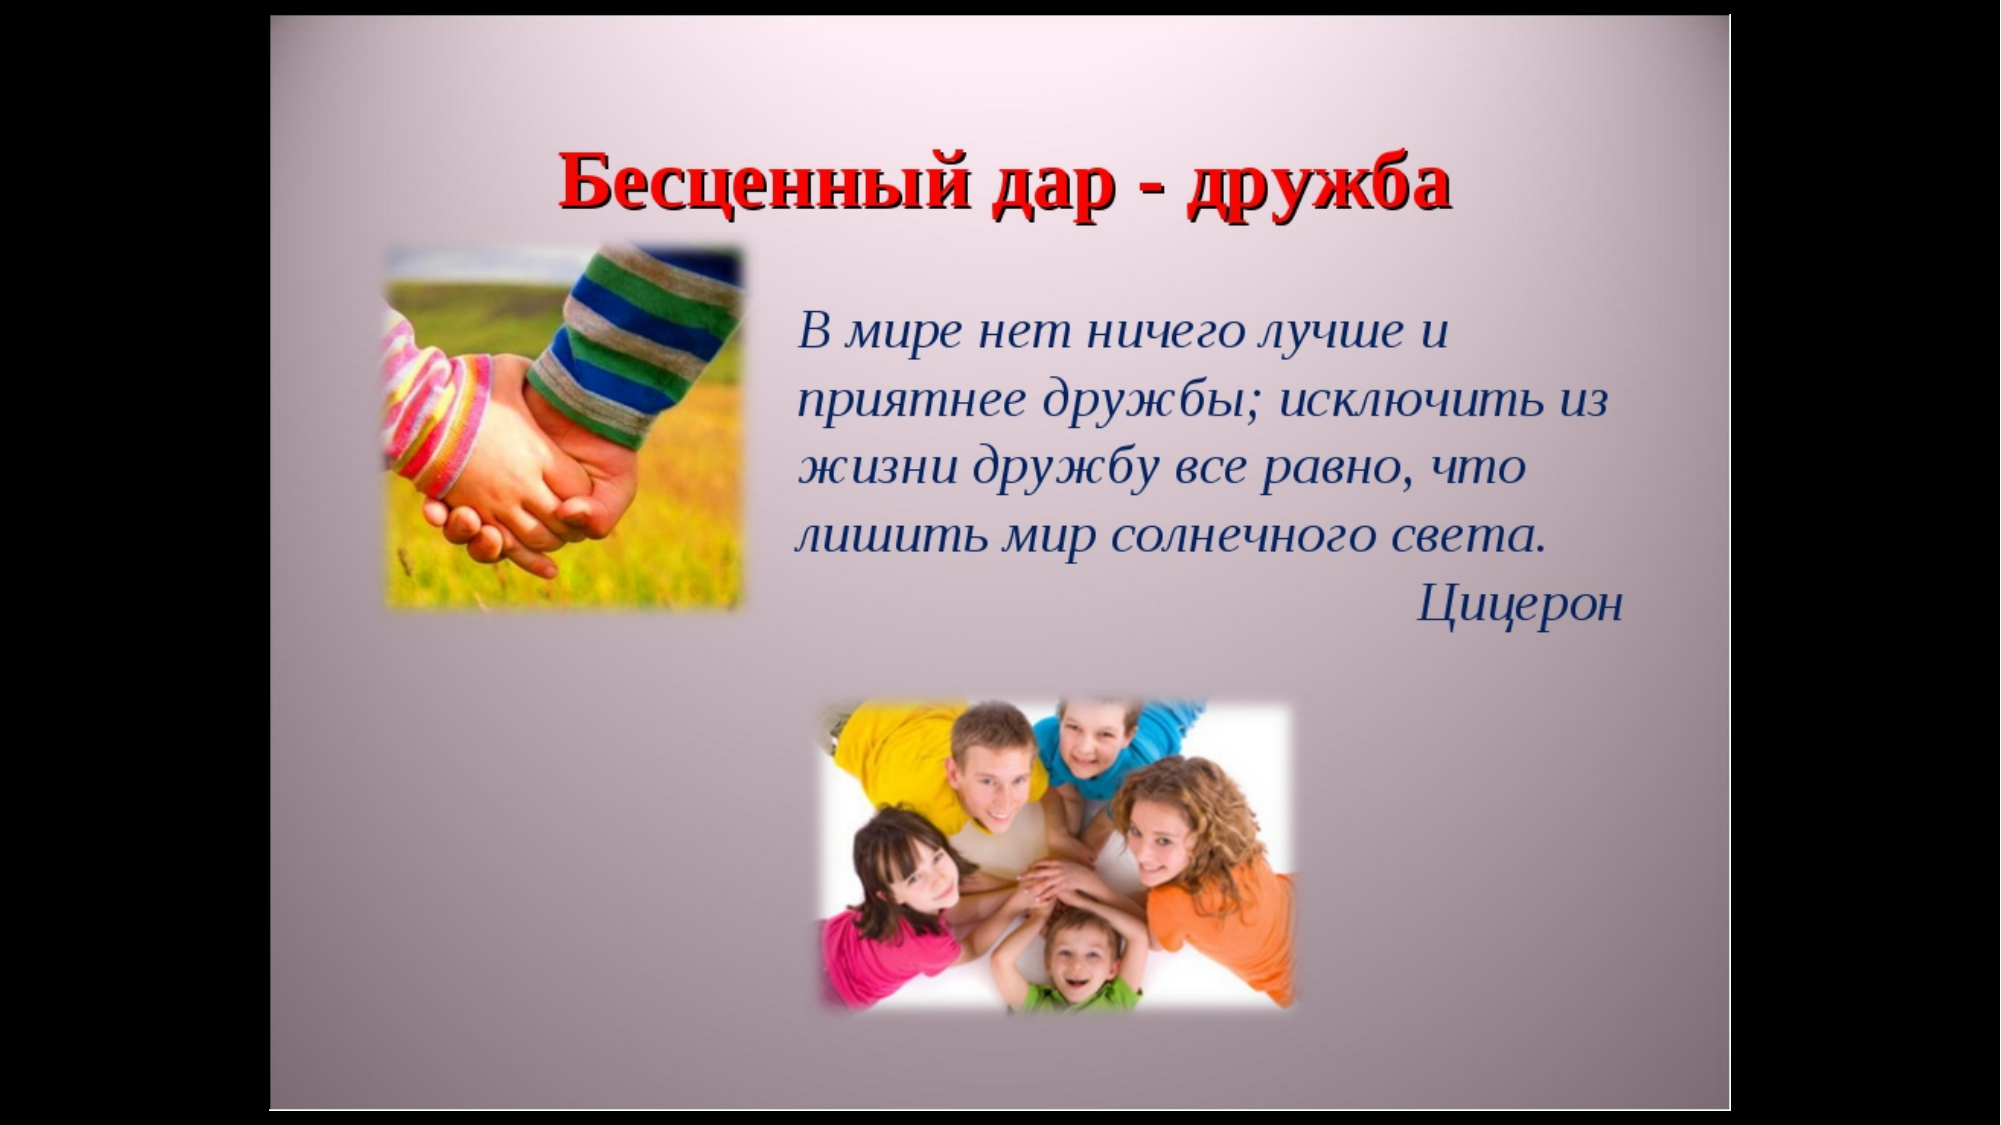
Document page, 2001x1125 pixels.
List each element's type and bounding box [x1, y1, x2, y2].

picture [269, 14, 1731, 1111]
